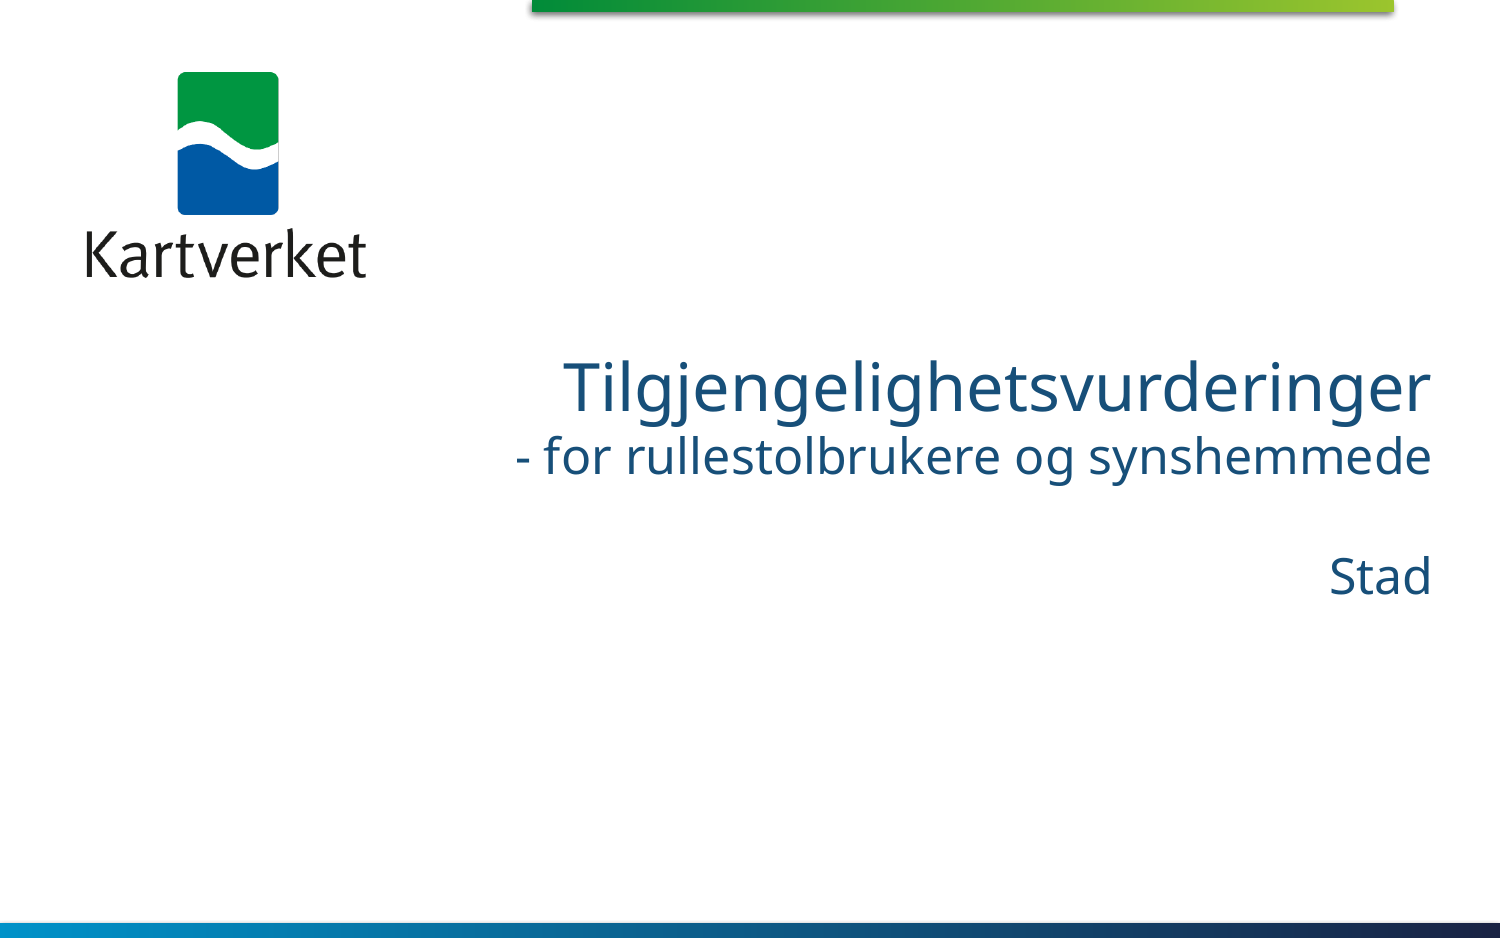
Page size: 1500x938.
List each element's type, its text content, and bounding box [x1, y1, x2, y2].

text_box Tilgjengelighetsvurderinger - for rullestolbrukere og synshemmede Stad [66, 337, 1449, 613]
